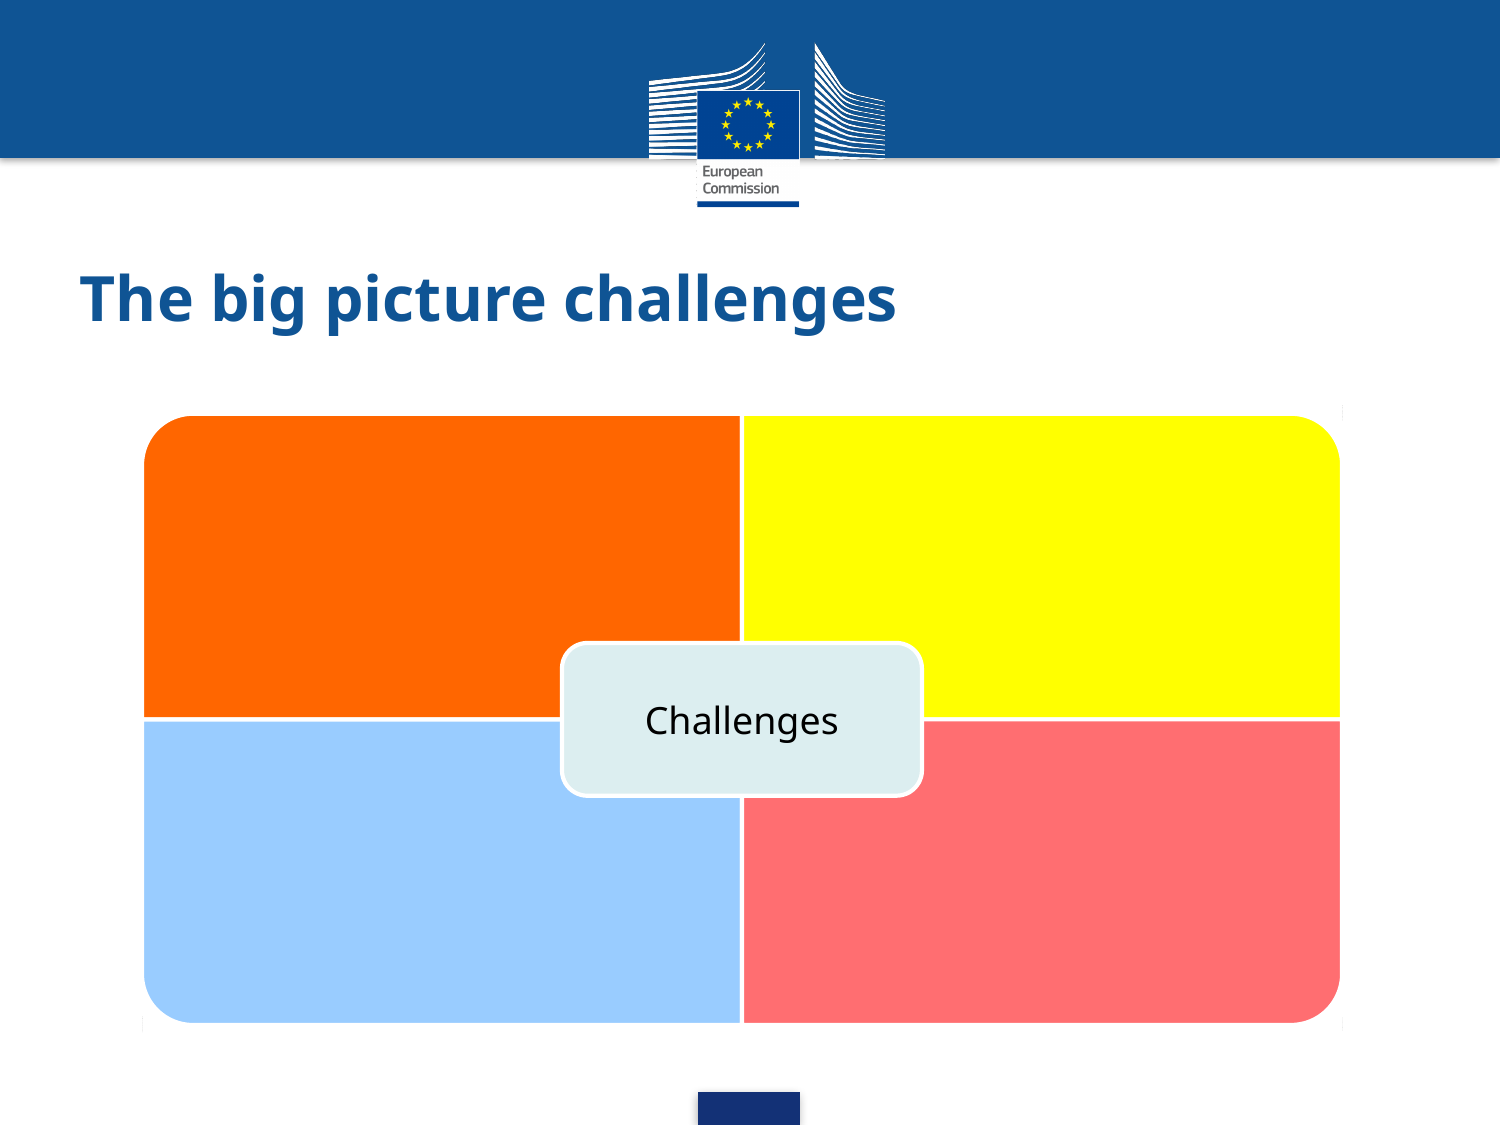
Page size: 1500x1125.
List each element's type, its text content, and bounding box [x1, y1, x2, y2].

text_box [141, 413, 1343, 1026]
title The big picture challenges [64, 219, 1415, 374]
picture [649, 42, 885, 208]
